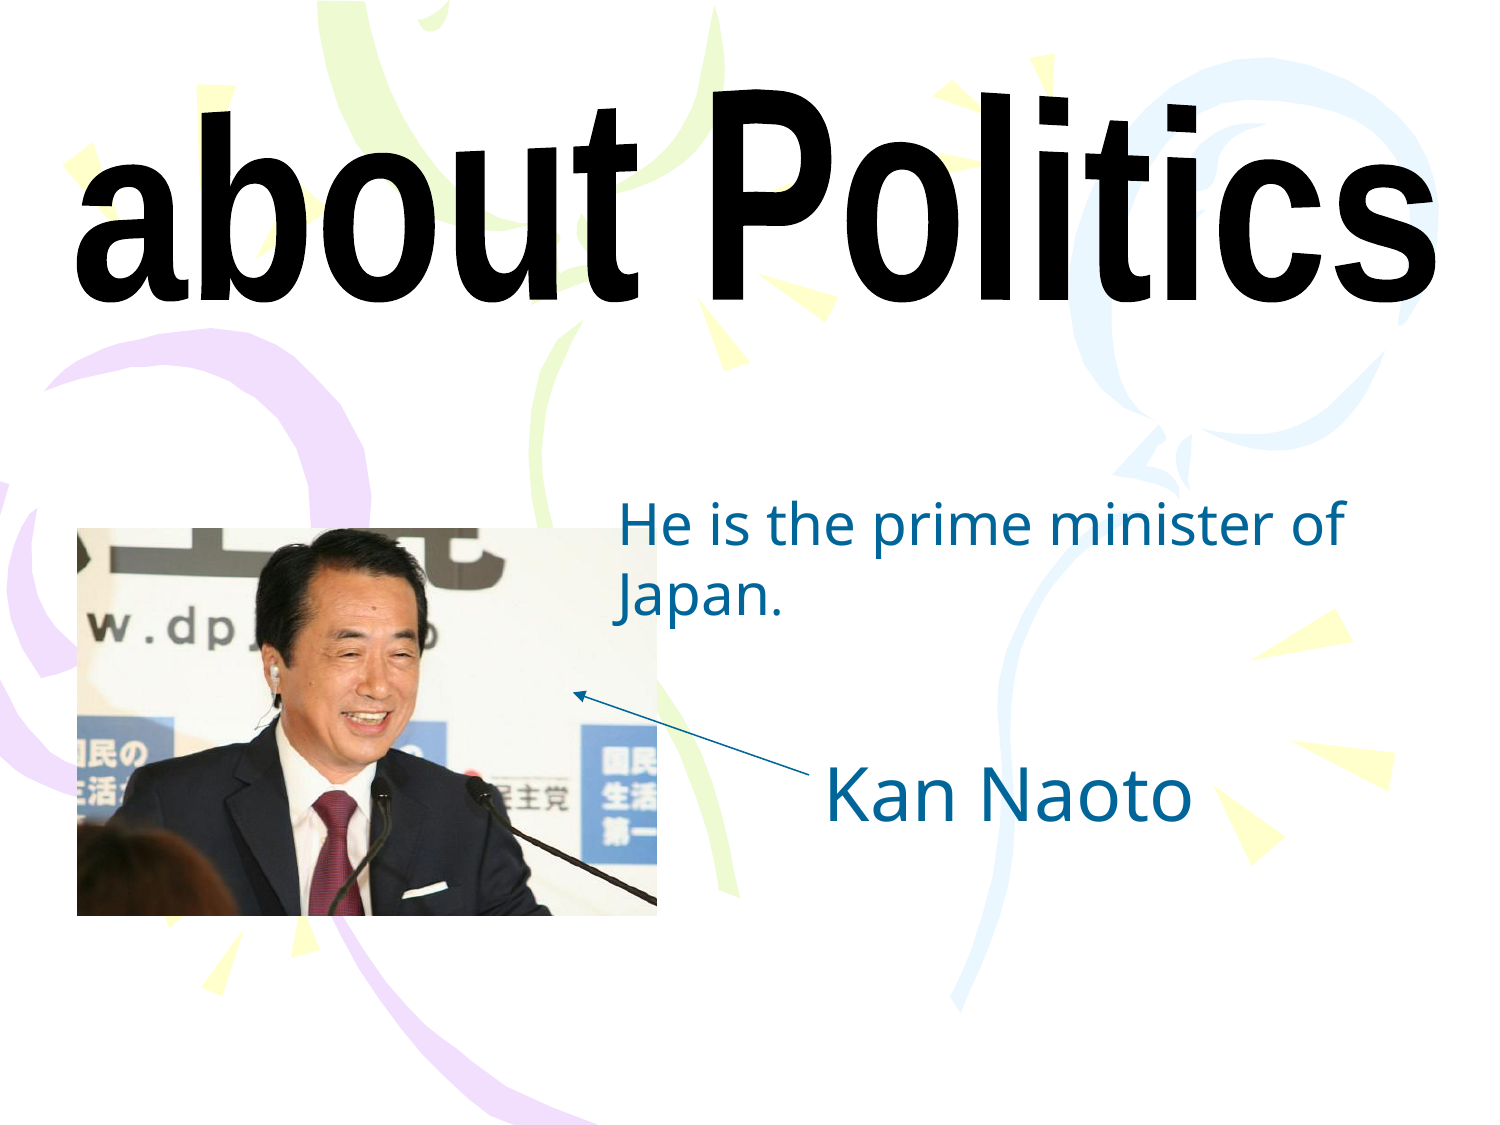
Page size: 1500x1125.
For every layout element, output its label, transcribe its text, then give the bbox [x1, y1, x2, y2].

text_box He is the prime minister of Japan. [602, 479, 1500, 720]
text_box Kan Naoto [809, 739, 1376, 845]
picture [77, 528, 658, 916]
picture [641, 600, 654, 611]
